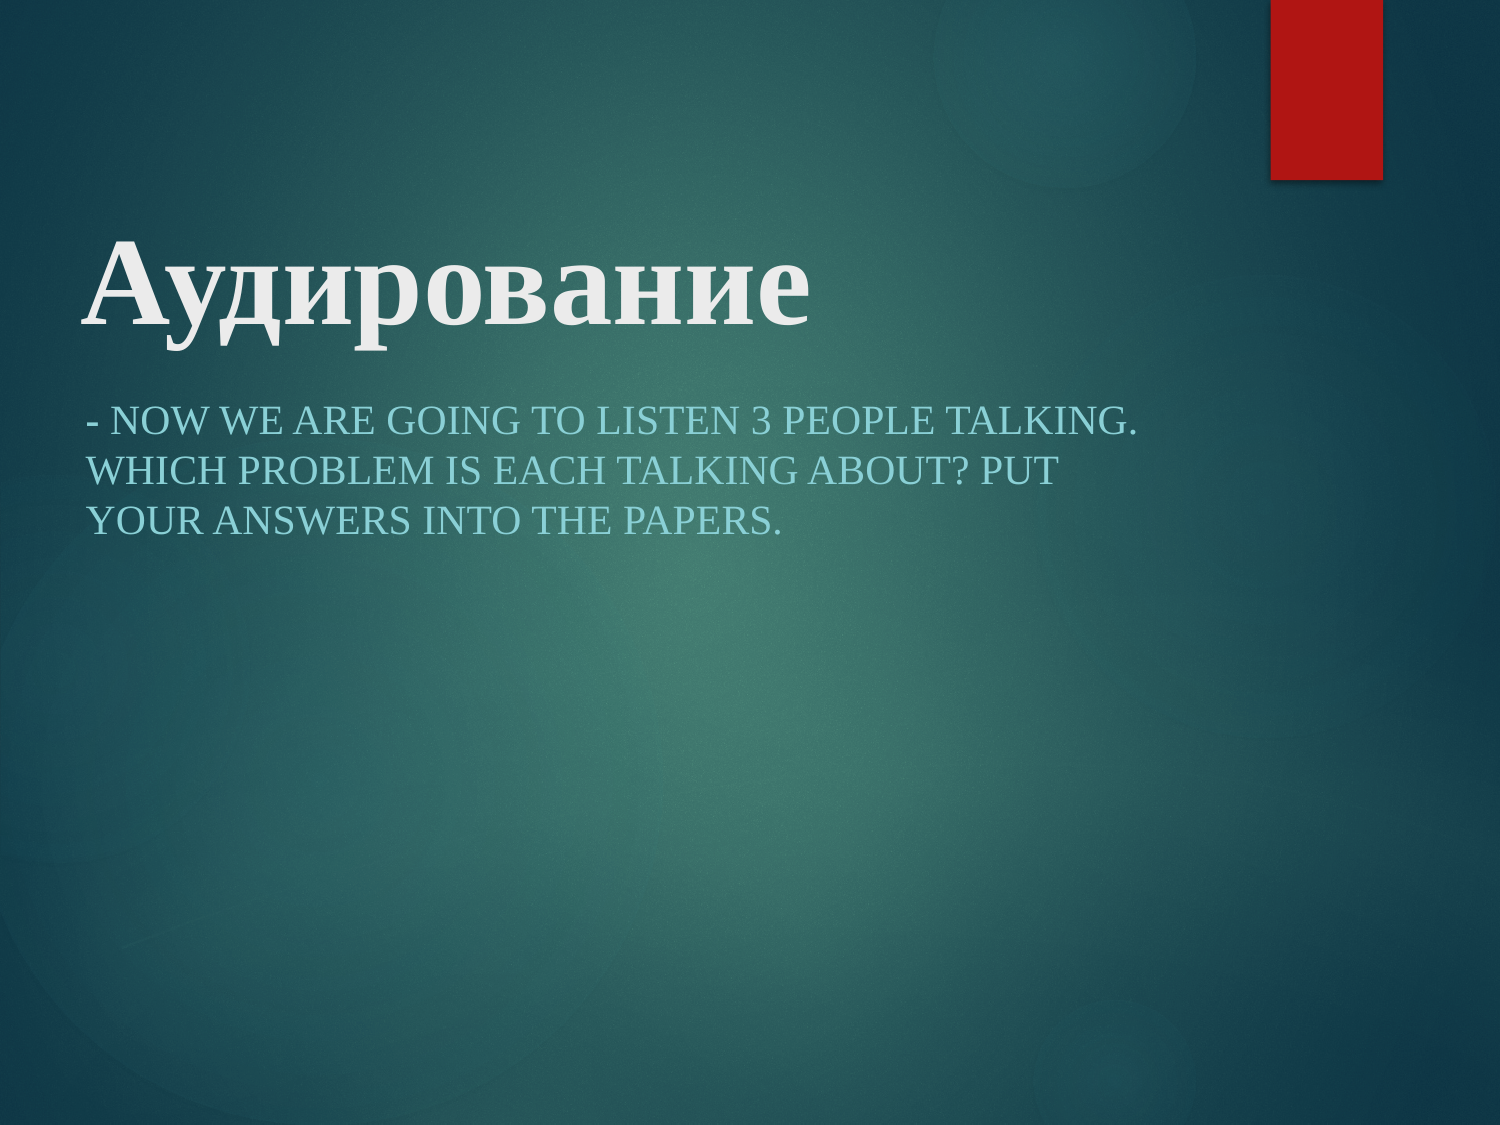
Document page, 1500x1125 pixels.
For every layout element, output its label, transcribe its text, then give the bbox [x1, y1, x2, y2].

title Аудирование [64, 43, 1151, 358]
list - Now we are going to listen 3 people talking. Which problem is each talking about? Put your answers into the papers. [70, 385, 1157, 700]
